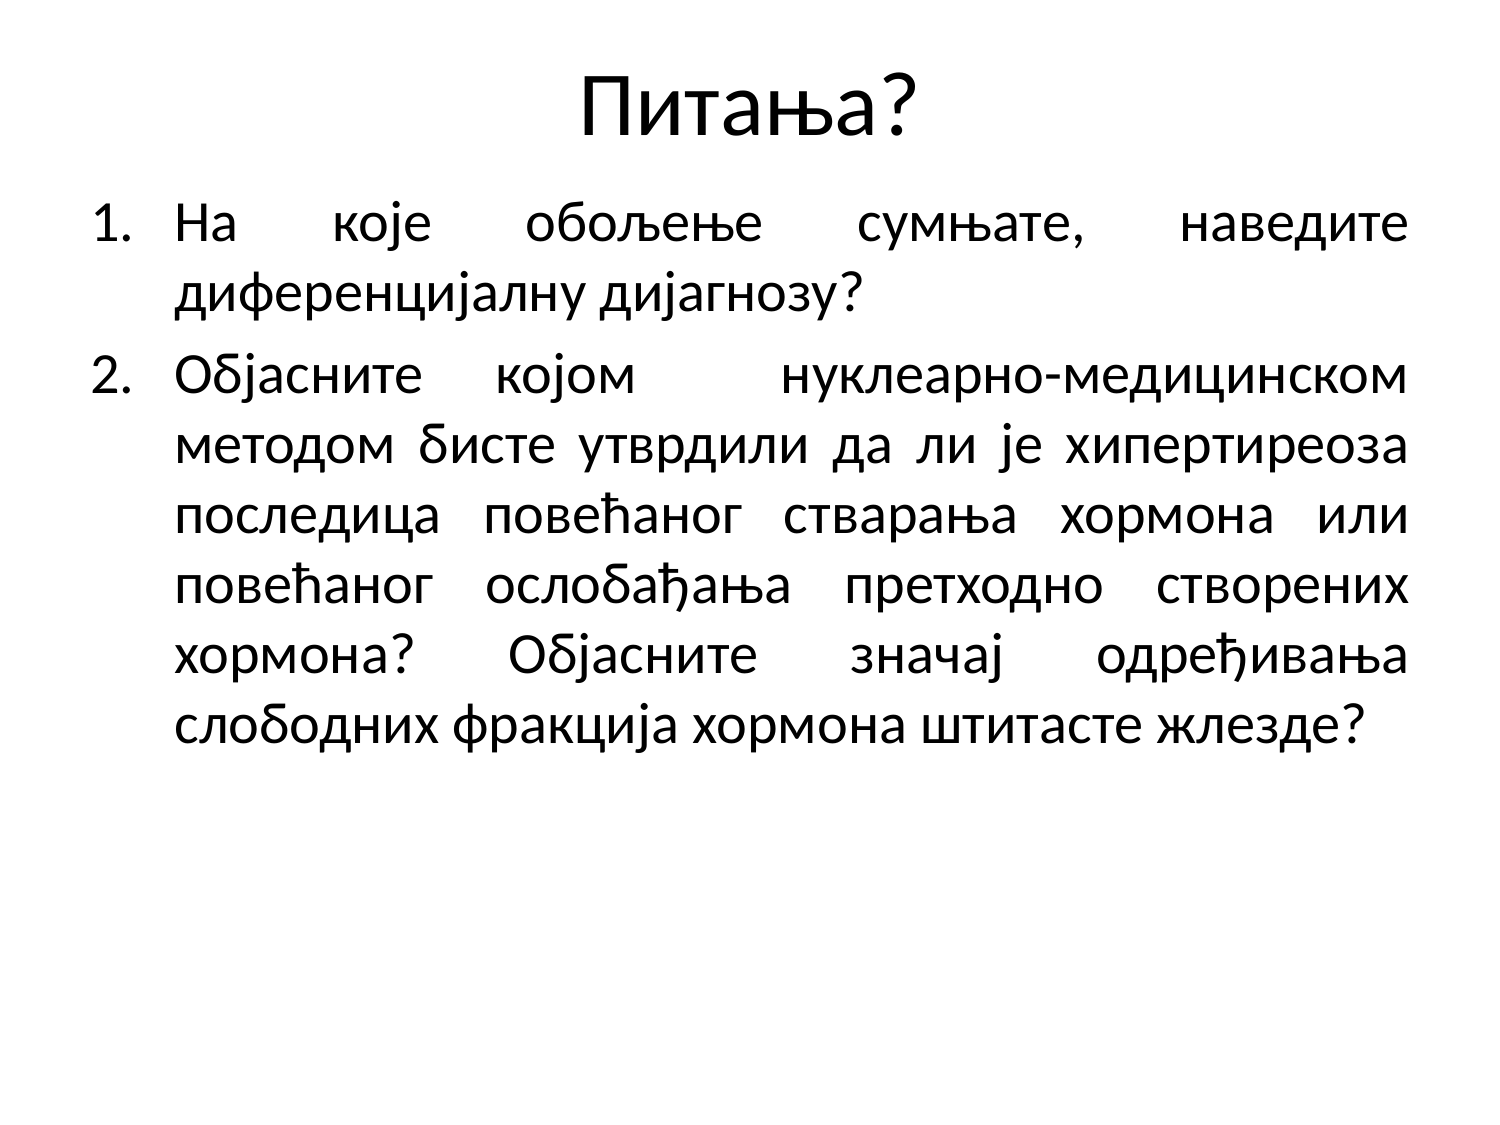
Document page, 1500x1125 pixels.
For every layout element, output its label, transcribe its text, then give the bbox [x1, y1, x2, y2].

title Питања? [74, 44, 1426, 153]
list На које обољење сумњате, наведите диференцијалну дијагнозу? Објасните којом нуклеарно-медицинском методом бисте утврдили да ли је хипертиреоза последица повећаног стварања хормона или повећаног ослобађања претходно створених хормона? Објасните значај одређивања слободних фракција хормона штитасте жлезде? [74, 175, 1426, 1006]
